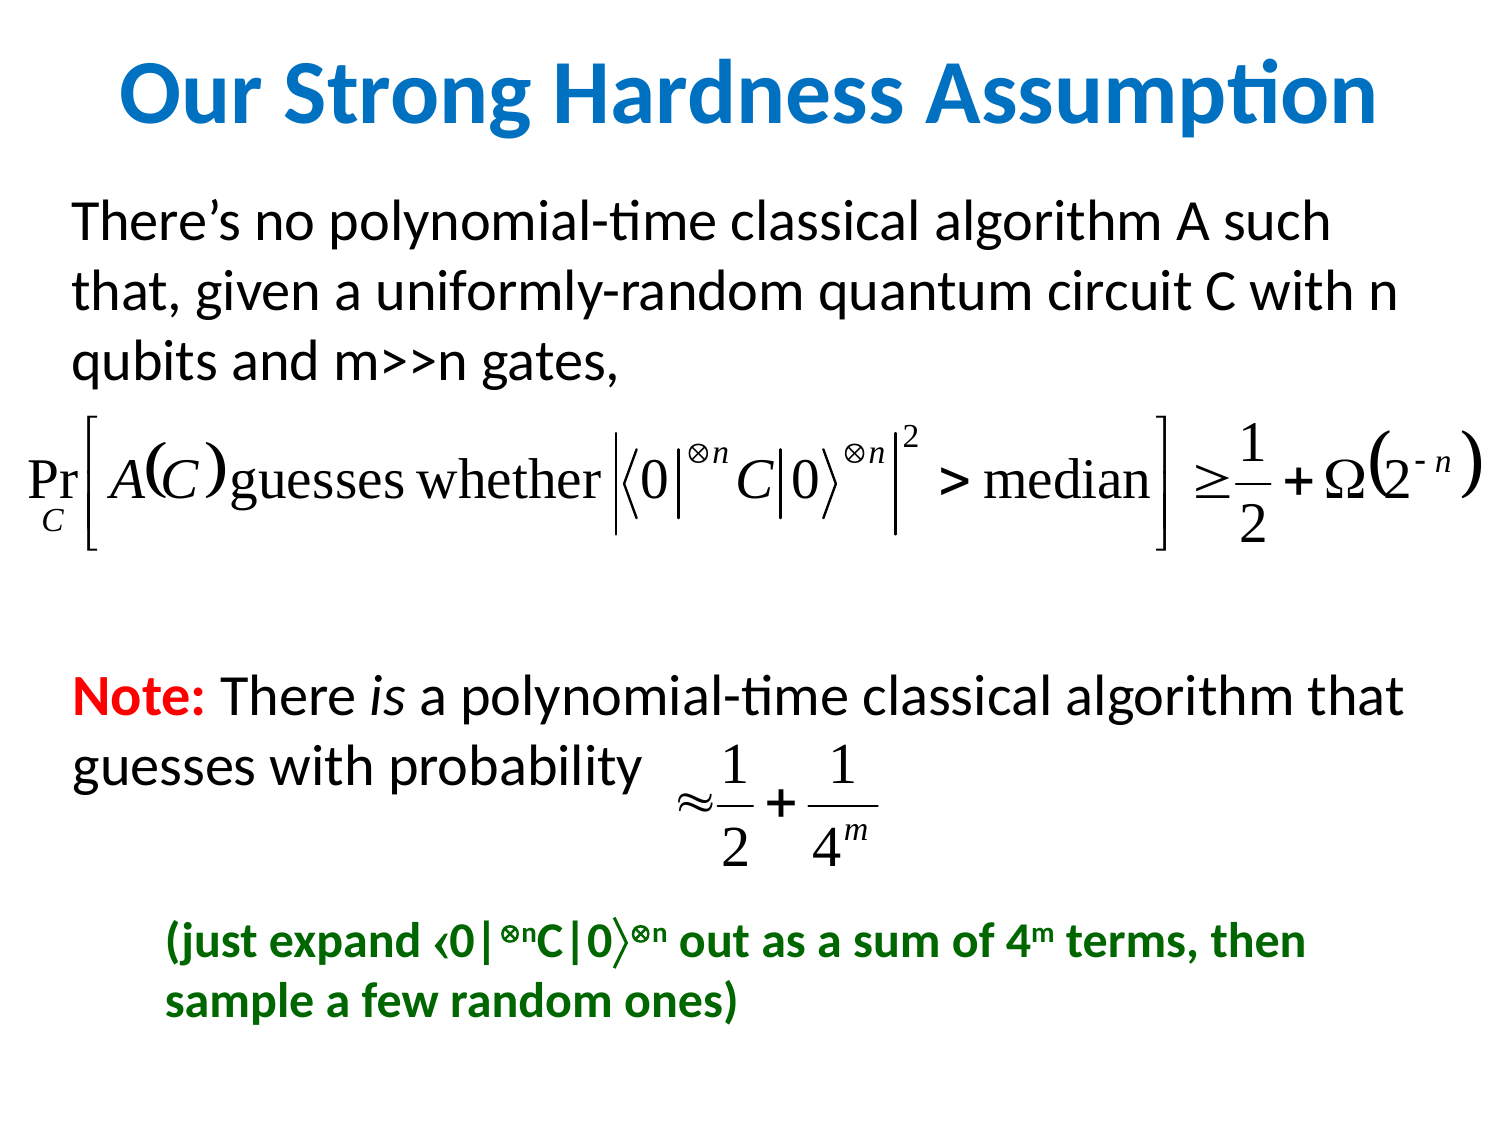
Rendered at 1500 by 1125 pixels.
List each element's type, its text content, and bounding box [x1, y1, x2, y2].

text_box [662, 728, 892, 880]
text_box There’s no polynomial-time classical algorithm A such that, given a uniformly-random quantum circuit C with n qubits and m>>n gates, [56, 174, 1444, 400]
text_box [18, 406, 1482, 561]
text_box Our Strong Hardness Assumption [74, 24, 1425, 150]
text_box (just expand 0|nC|0n out as a sum of 4m terms, then sample a few random ones) [149, 899, 1413, 1035]
text_box Note: There is a polynomial-time classical algorithm that guesses with probability [57, 649, 1446, 805]
